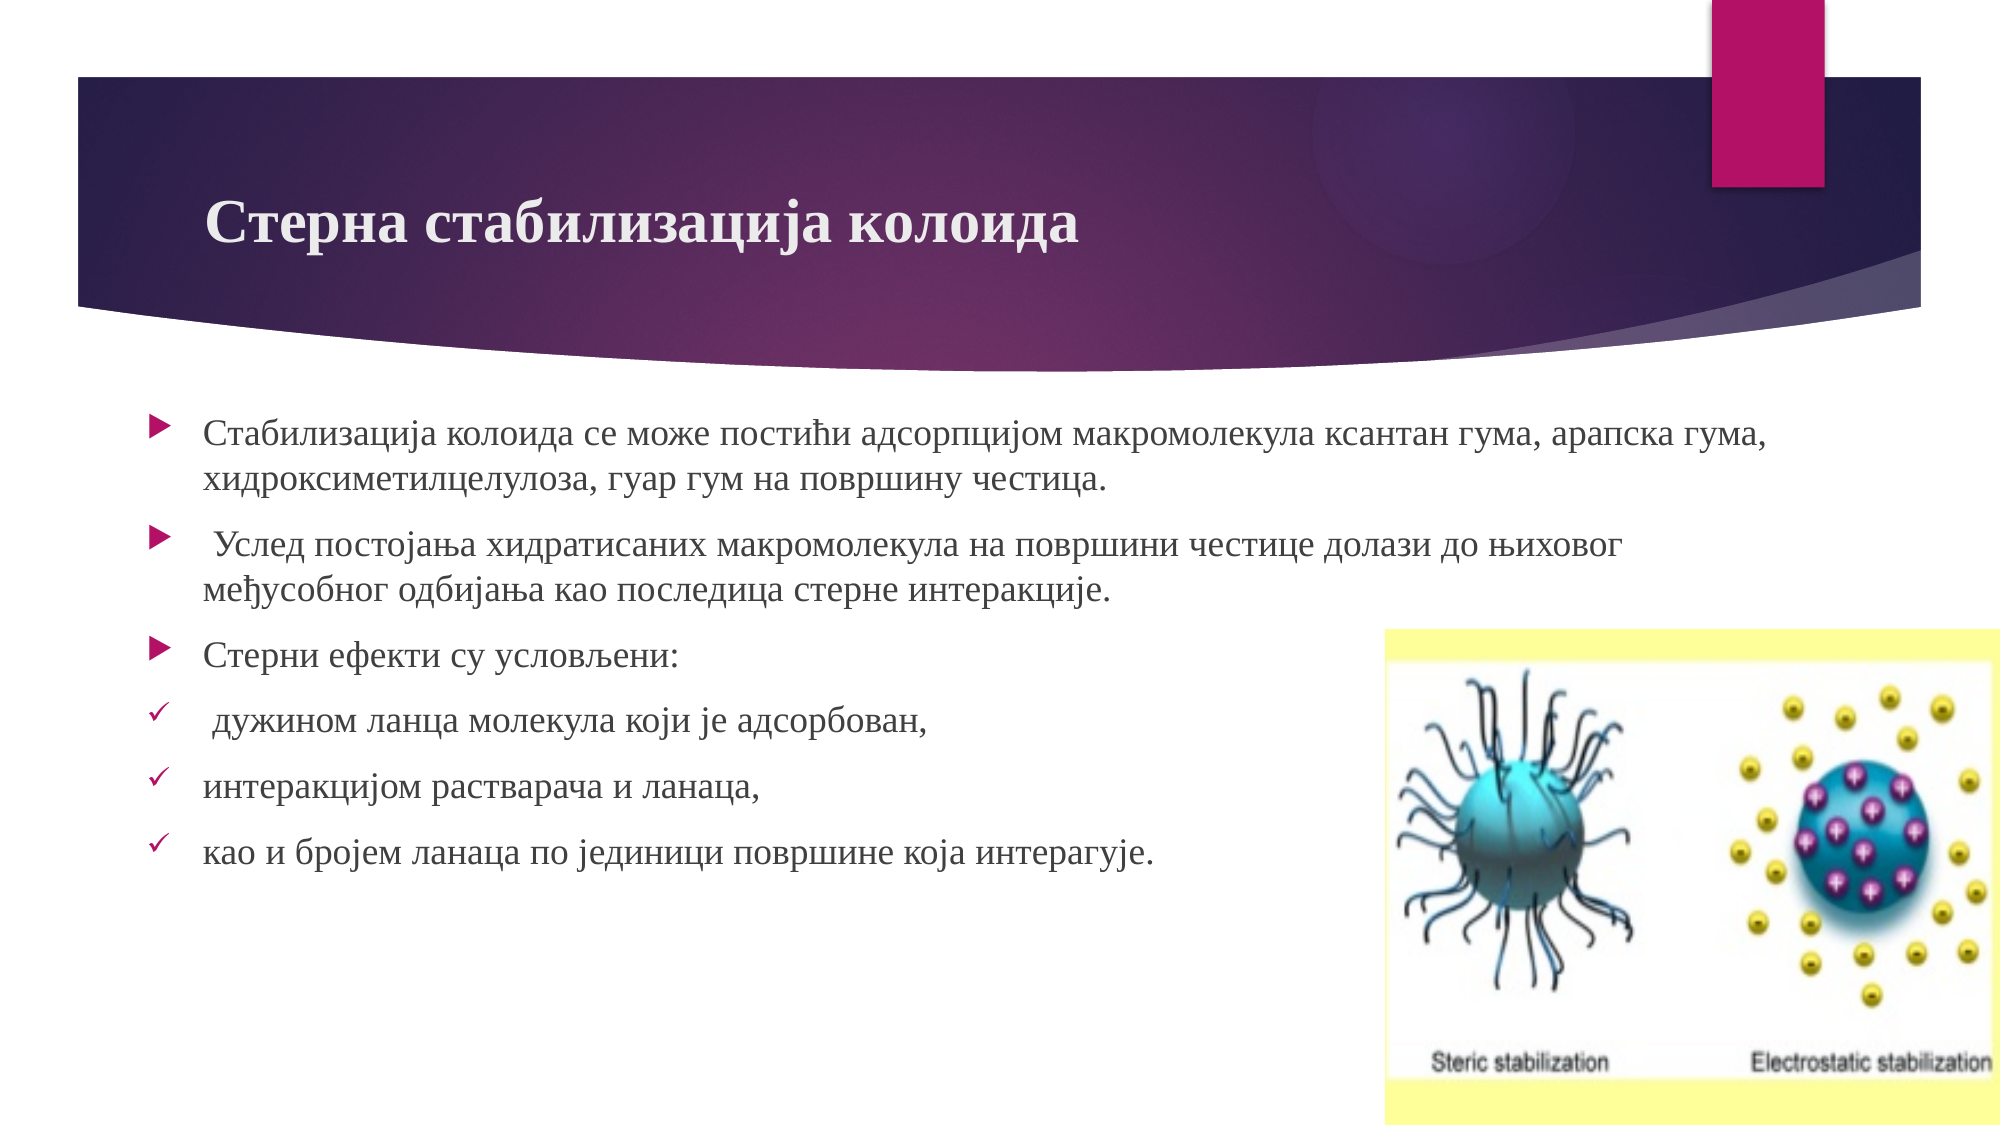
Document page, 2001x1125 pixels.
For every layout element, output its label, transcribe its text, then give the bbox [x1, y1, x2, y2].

list Стабилизација колоида се може постићи адсорпцијом макромолекула ксантан гума, арапска гума, хидроксиметилцелулоза, гуар гум на површину честица. Услед постојања хидратисаних макромолекула на површини честице долази до њиховог међусобног одбијања као последица стерне интеракције. Стерни ефекти су условљени: дужином ланца молекула који је адсорбован, интеракцијом растварача и ланаца, као и бројем ланаца по јединици површине која интерагује. [131, 400, 1832, 1097]
title Стерна стабилизација колоида [189, 159, 1627, 276]
picture [1384, 629, 2000, 1125]
